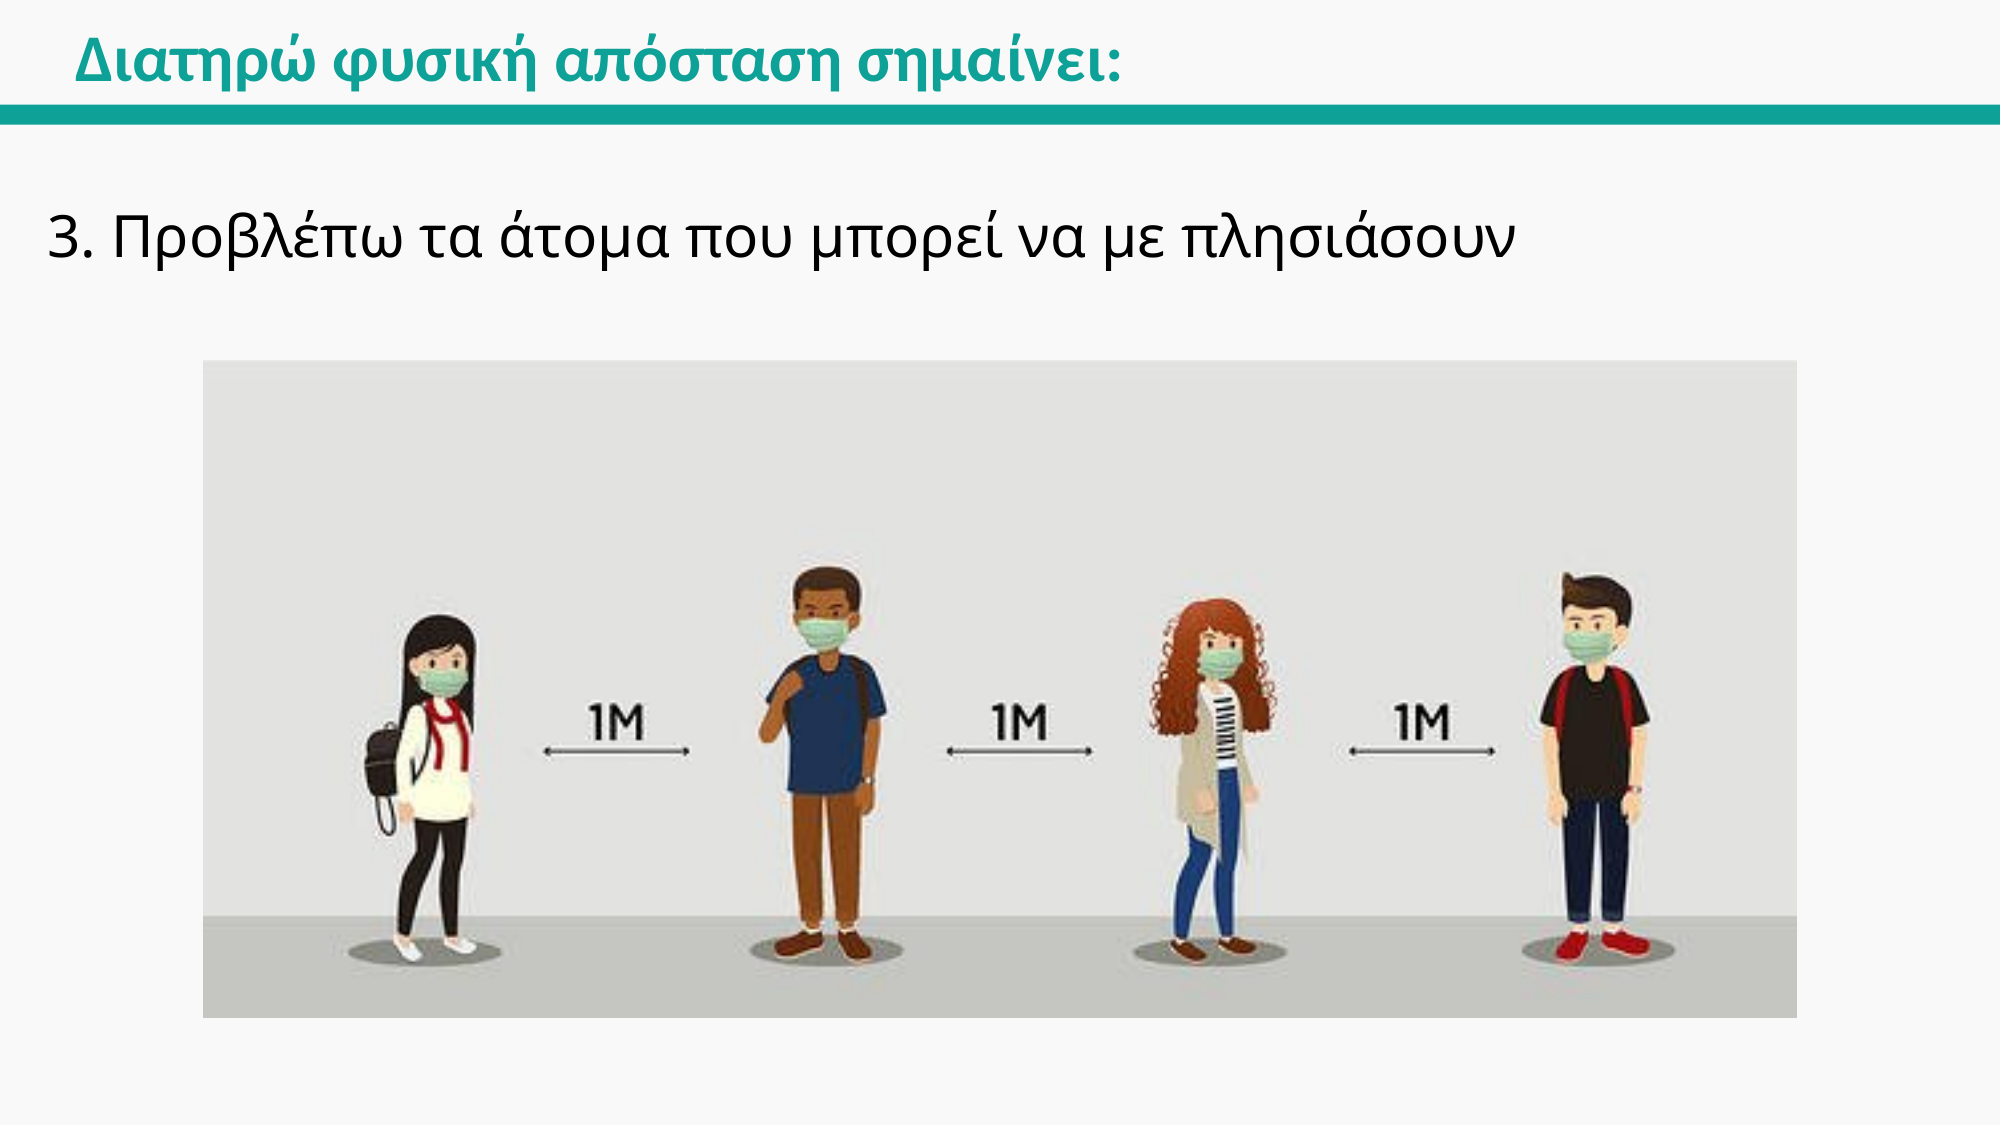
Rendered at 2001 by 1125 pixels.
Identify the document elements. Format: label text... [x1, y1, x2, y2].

title Διατηρώ φυσική απόσταση σημαίνει: [0, 0, 2000, 122]
list 3. Προβλέπω τα άτομα που μπορεί να με πλησιάσουν [47, 211, 1950, 308]
picture [203, 360, 1797, 1018]
